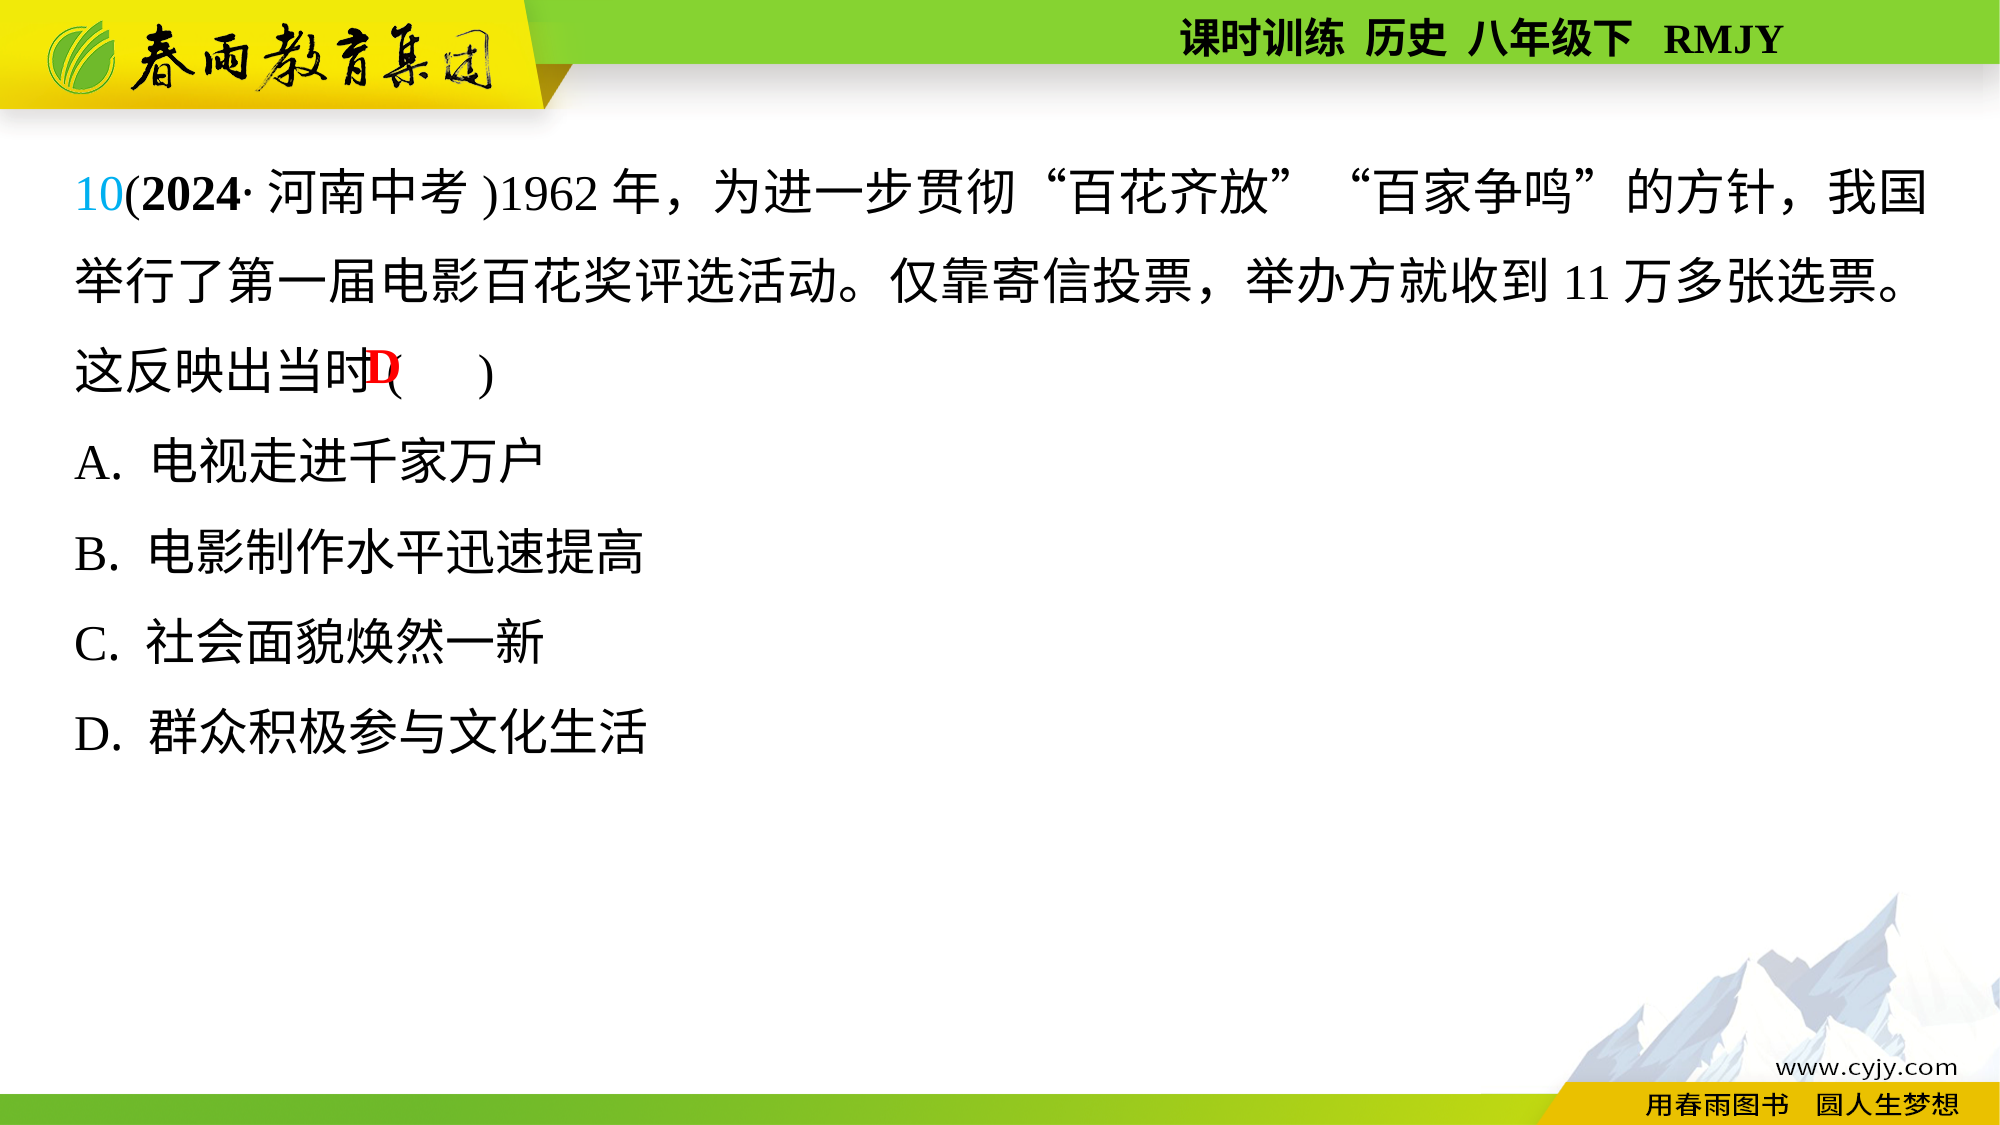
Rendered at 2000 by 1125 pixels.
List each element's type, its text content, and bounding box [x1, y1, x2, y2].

picture [0, 0, 2000, 1125]
text_box D [350, 326, 417, 401]
list 10(2024·河南中考)1962年，为进一步贯彻“百花齐放”“百家争鸣”的方针，我国举行了第一届电影百花奖评选活动。仅靠寄信投票，举办方就收到11万多张选票。这反映出当时( ) A. 电视走进千家万户 B. 电影制作水平迅速提高 C. 社会面貌焕然一新 D. 群众积极参与文化生活 [59, 122, 1944, 763]
